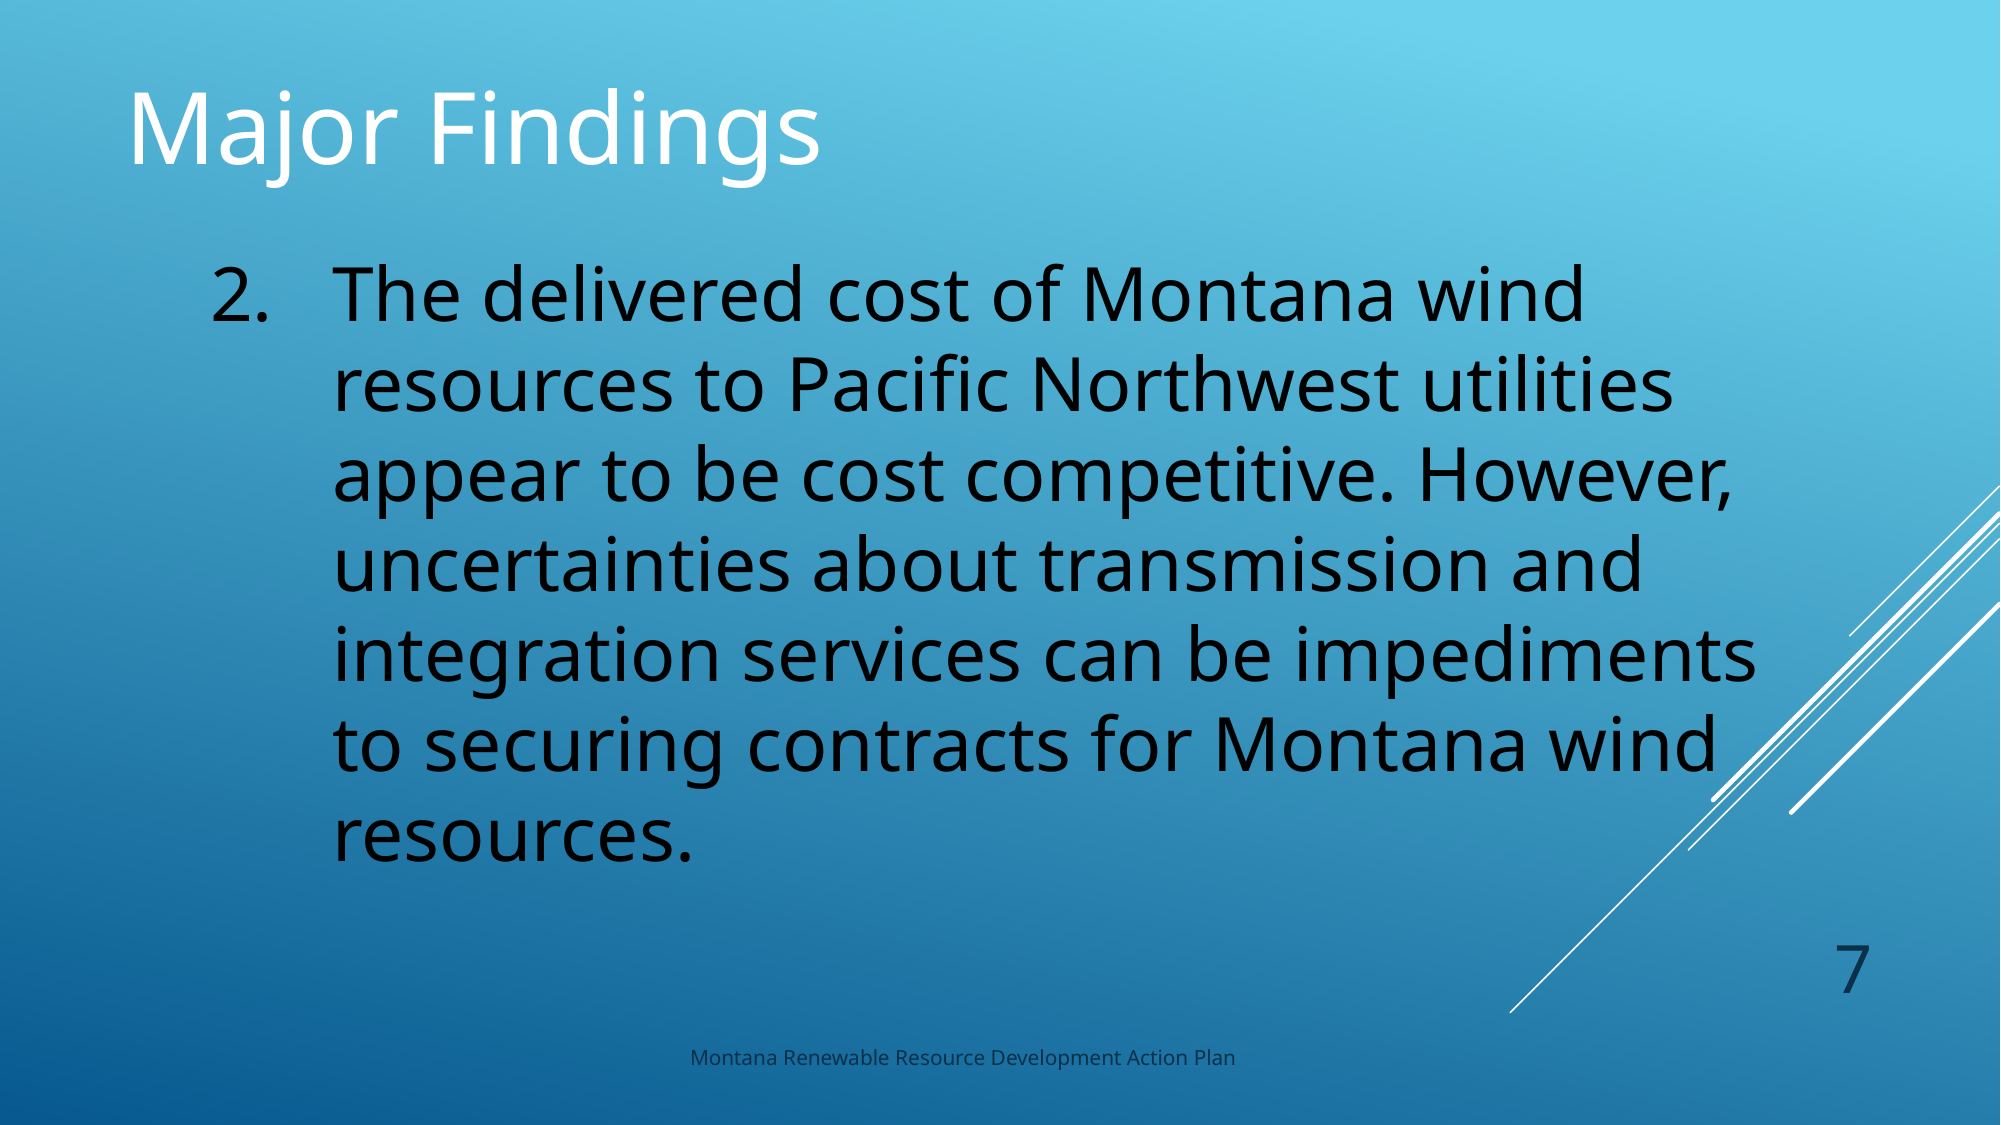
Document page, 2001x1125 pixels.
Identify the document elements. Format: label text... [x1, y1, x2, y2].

text_box The delivered cost of Montana wind resources to Pacific Northwest utilities appear to be cost competitive. However, uncertainties about transmission and integration services can be impediments to securing contracts for Montana wind resources. [55, 238, 1805, 884]
slide_number 7 [1700, 915, 1888, 1025]
footer Montana Renewable Resource Development Action Plan [675, 1037, 1425, 1098]
text_box Major Findings [110, 56, 1874, 192]
